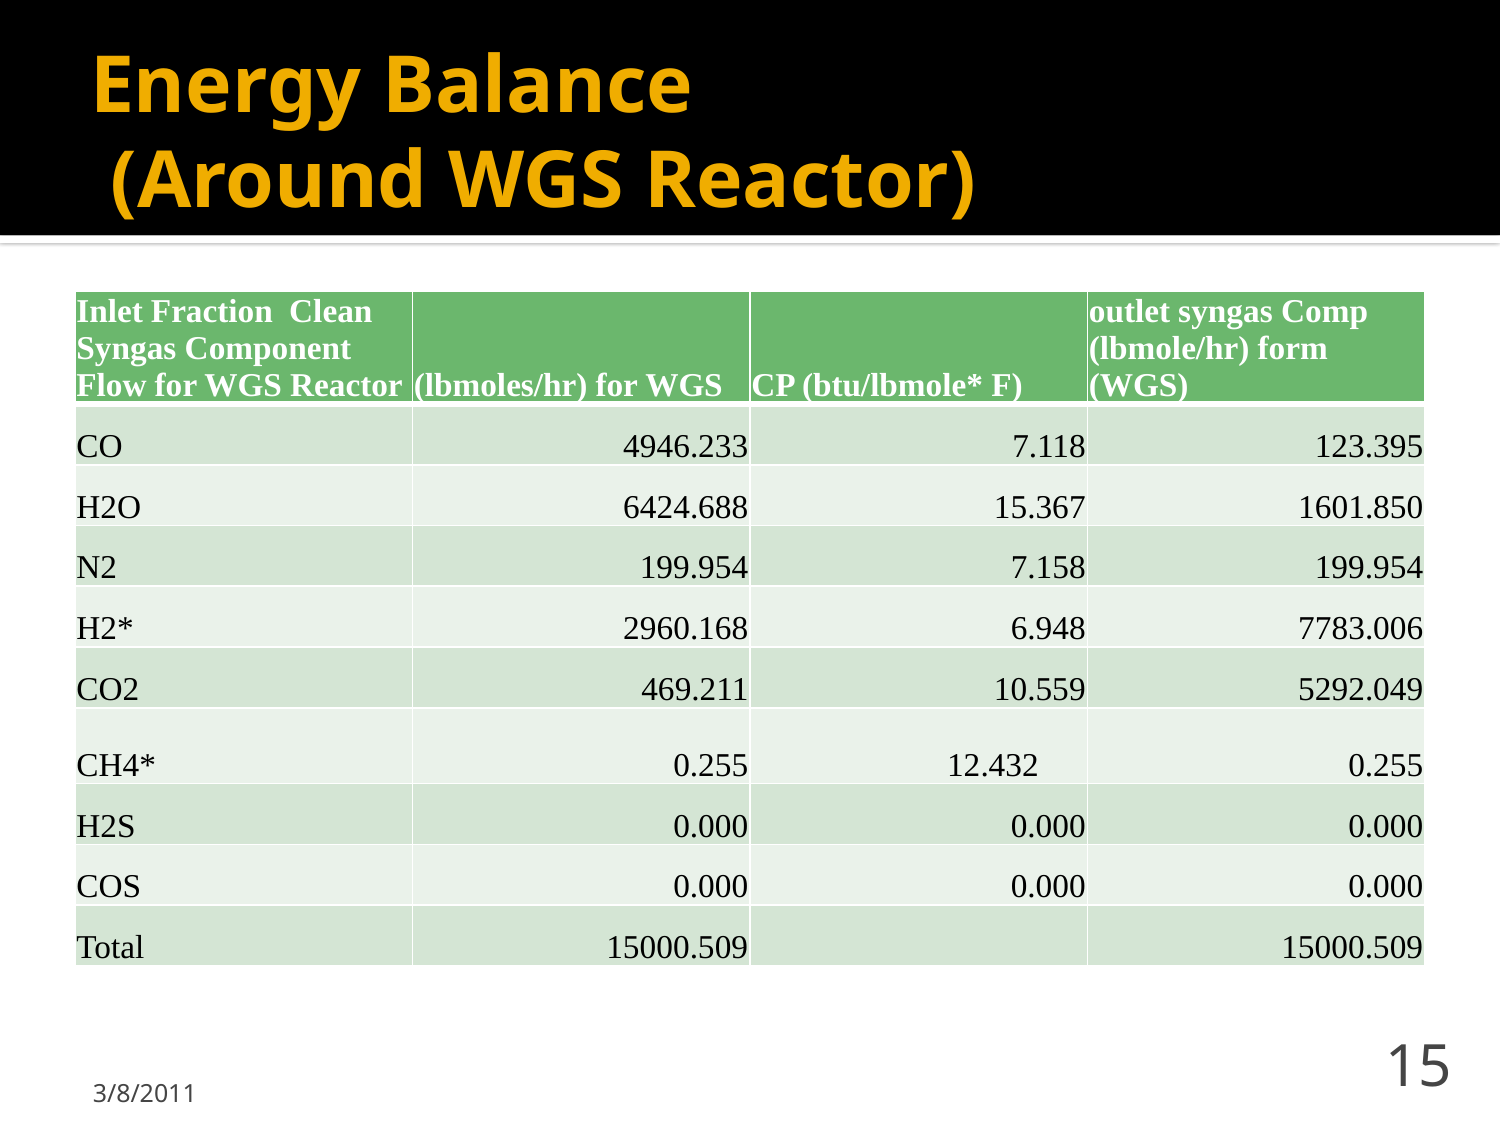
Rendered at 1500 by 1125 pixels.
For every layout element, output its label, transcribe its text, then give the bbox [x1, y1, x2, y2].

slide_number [75, 1062, 425, 1108]
table_cell Total [76, 906, 412, 965]
table_cell 5292.049 [1088, 648, 1424, 707]
table_cell 6424.688 [413, 466, 749, 525]
table_cell 7783.006 [1088, 587, 1424, 646]
table_cell H2S [76, 784, 412, 844]
table_cell 2960.168 [413, 587, 749, 646]
table_cell 0.000 [413, 784, 749, 844]
table_cell 7.118 [751, 407, 1087, 464]
table_header CP (btu/lbmole* F) [751, 292, 1087, 401]
table_cell 7.158 [751, 526, 1087, 585]
table_header Inlet Fraction Clean Syngas Component Flow for WGS Reactor [76, 292, 412, 401]
table_cell 199.954 [1088, 526, 1424, 585]
table_cell 1601.850 [1088, 466, 1424, 525]
table_cell 199.954 [413, 526, 749, 585]
table_header outlet syngas Comp (lbmole/hr) form (WGS) [1088, 292, 1424, 401]
table_header (lbmoles/hr) for WGS [413, 292, 749, 401]
table_cell 469.211 [413, 648, 749, 707]
table_cell 15000.509 [1088, 906, 1424, 965]
table_cell N2 [76, 526, 412, 585]
table_cell 0.255 [1088, 709, 1424, 783]
table_cell 0.255 [413, 709, 749, 783]
table_cell COS [76, 845, 412, 904]
table_cell H2O [76, 466, 412, 525]
table_cell 15000.509 [413, 906, 749, 965]
table_cell 0.000 [1088, 845, 1424, 904]
table_cell 12.432 [751, 709, 1087, 783]
table_cell 6.948 [751, 587, 1087, 646]
title Energy Balance (Around WGS Reactor) [75, 25, 1425, 231]
table_cell 0.000 [1088, 784, 1424, 844]
table_cell CH4* [76, 709, 412, 783]
table_cell 0.000 [751, 784, 1087, 844]
table_cell 0.000 [751, 845, 1087, 904]
table_cell 123.395 [1088, 407, 1424, 464]
table_cell 4946.233 [413, 407, 749, 464]
table_cell 15.367 [751, 466, 1087, 525]
table_cell CO [76, 407, 412, 464]
table_cell CO2 [76, 648, 412, 707]
table_cell [751, 906, 1087, 965]
table_cell 0.000 [413, 845, 749, 904]
table_cell H2* [76, 587, 412, 646]
table_cell 10.559 [751, 648, 1087, 707]
slide_number 15 [1345, 1062, 1467, 1108]
